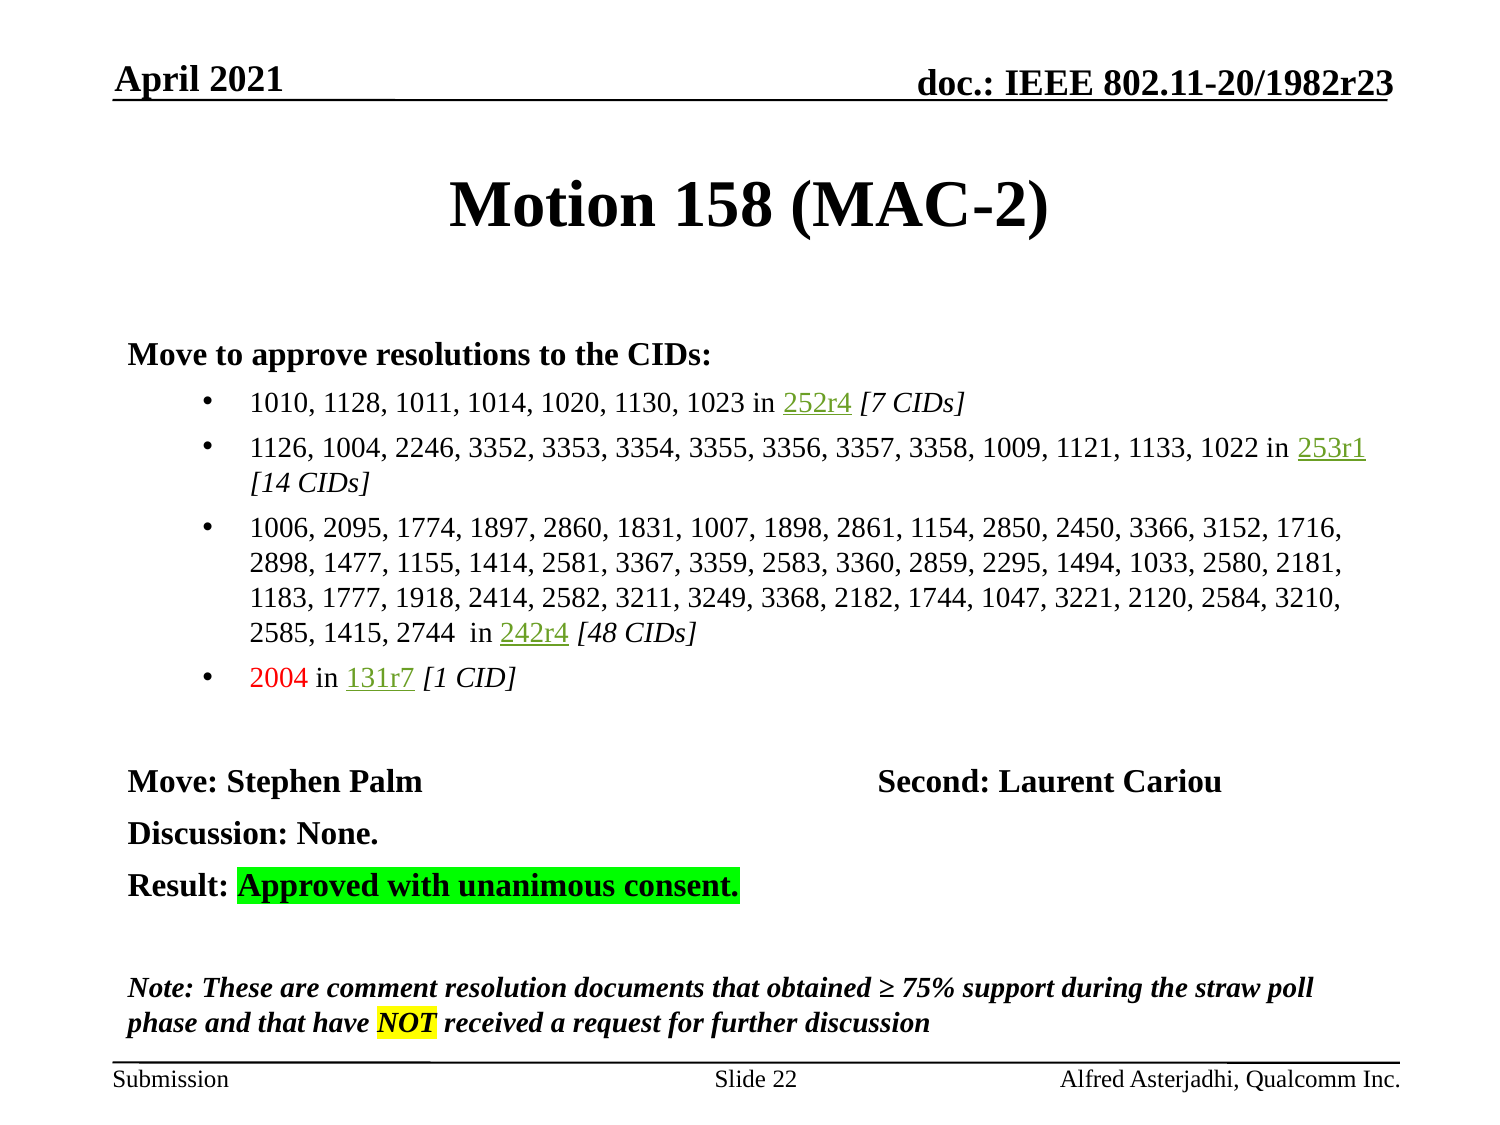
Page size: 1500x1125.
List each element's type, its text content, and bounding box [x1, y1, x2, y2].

slide_number Slide 22 [712, 1061, 800, 1123]
footer Alfred Asterjadhi, Qualcomm Inc. [878, 1061, 1402, 1093]
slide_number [114, 54, 423, 100]
list Move to approve resolutions to the CIDs: 1010, 1128, 1011, 1014, 1020, 1130, 1023 in 252r4 [7 CIDs] 1126, 1004, 2246, 3352, 3353, 3354, 3355, 3356, 3357, 3358, 1009, 1121, 1133, 1022 in 253r1 [14 CIDs] 1006, 2095, 1774, 1897, 2860, 1831, 1007, 1898, 2861, 1154, 2850, 2450, 3366, 3152, 1716, 2898, 1477, 1155, 1414, 2581, 3367, 3359, 2583, 3360, 2859, 2295, 1494, 1033, 2580, 2181, 1183, 1777, 1918, 2414, 2582, 3211, 3249, 3368, 2182, 1744, 1047, 3221, 2120, 2584, 3210, 2585, 1415, 2744 in 242r4 [48 CIDs] 2004 in 131r7 [1 CID] Move: Stephen Palm Second: Laurent Cariou Discussion: None. Result: Approved with unanimous consent. Note: These are comment resolution documents that obtained ≥ 75% support during the straw poll phase and that have NOT received a request for further discussion [112, 324, 1388, 1063]
title Motion 158 (MAC-2) [112, 112, 1388, 288]
